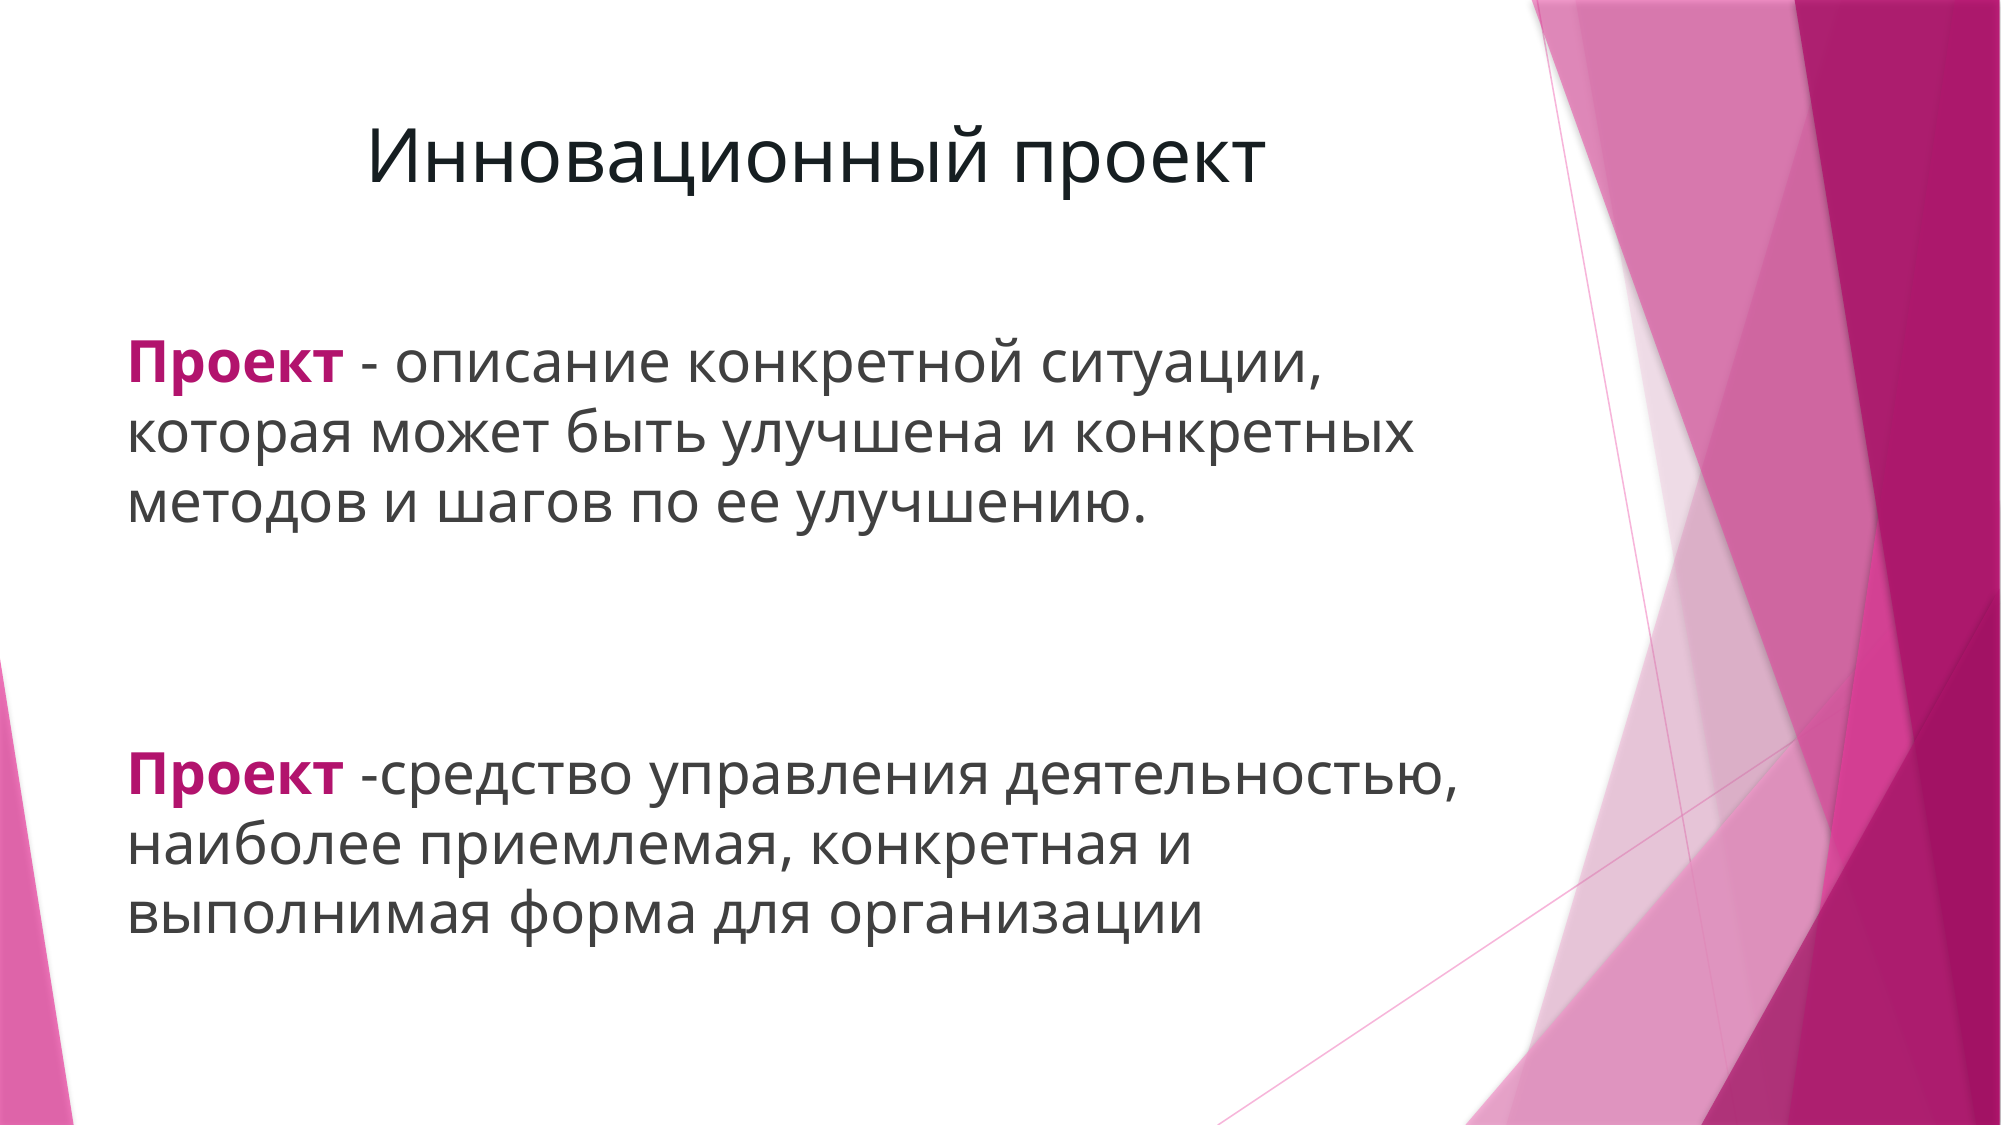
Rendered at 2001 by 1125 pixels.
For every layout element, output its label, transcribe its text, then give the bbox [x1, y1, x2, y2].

title Инновационный проект [110, 99, 1522, 316]
list Проект - описание конкретной ситуации, которая может быть улучшена и конкретных методов и шагов по ее улучшению. Проект -средство управления деятельностью, наиболее приемлемая, конкретная и выполнимая форма для организации [110, 316, 1522, 992]
